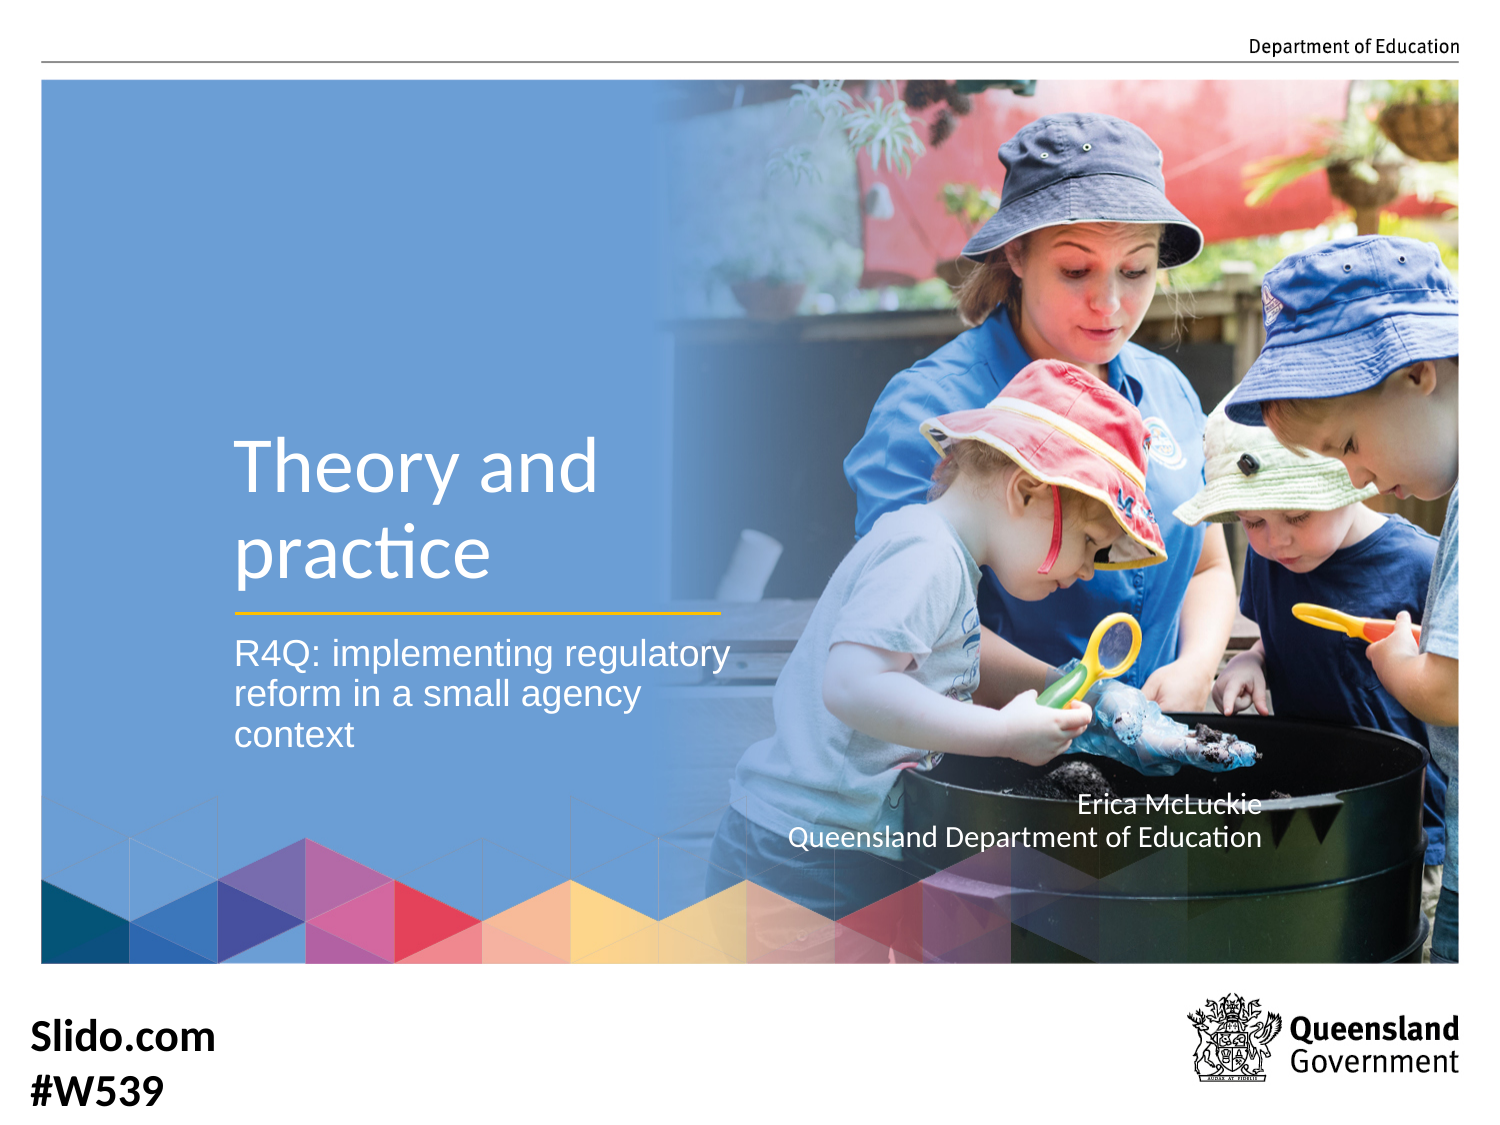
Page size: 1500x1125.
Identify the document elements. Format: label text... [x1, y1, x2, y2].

text_box Erica McLuckie Queensland Department of Education [502, 729, 1274, 862]
picture [0, 0, 1500, 1125]
title Theory and practice [219, 424, 838, 604]
text_box Slido.com #W539 [15, 998, 235, 1124]
subtitle R4Q: implementing regulatory reform in a small agency context [219, 626, 761, 730]
